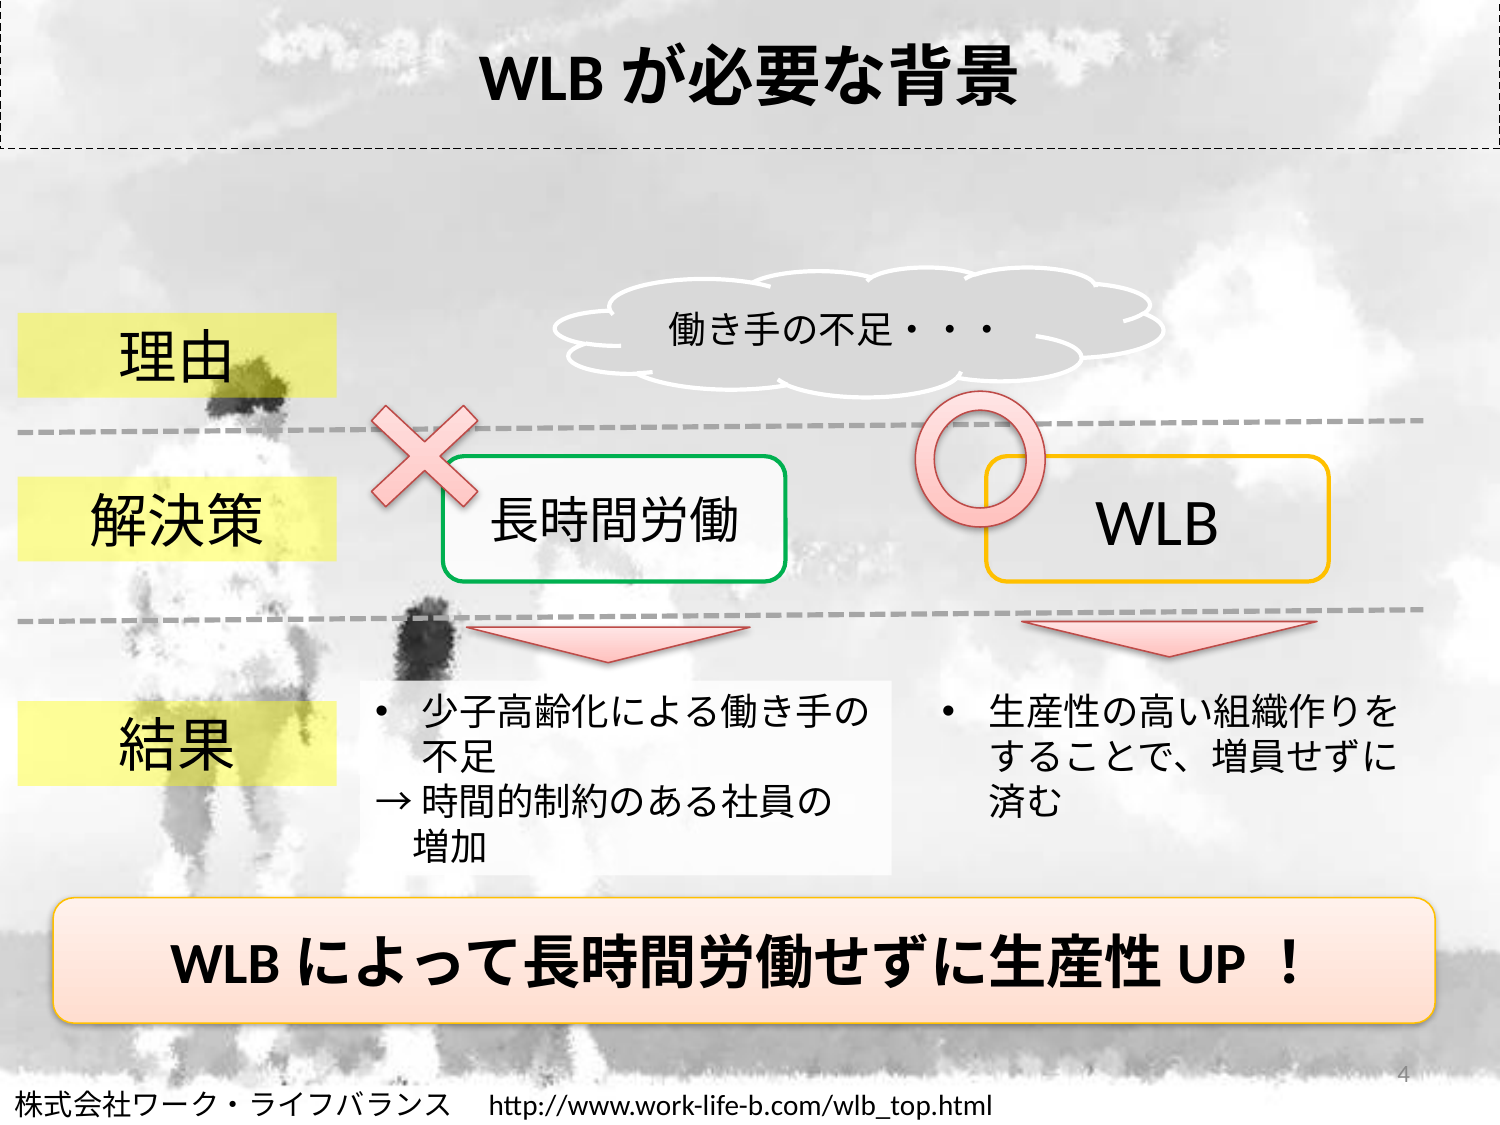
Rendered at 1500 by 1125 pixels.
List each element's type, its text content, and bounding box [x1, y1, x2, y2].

text_box 結果 [17, 701, 337, 786]
slide_number 4 [1074, 1042, 1425, 1078]
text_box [17, 420, 1424, 433]
text_box [914, 441, 1046, 528]
text_box 解決策 [17, 476, 337, 562]
text_box WLB [984, 454, 1331, 584]
text_box 理由 [17, 312, 337, 398]
text_box [370, 441, 479, 508]
title WLBが必要な背景 [0, 0, 1500, 149]
text_box 株式会社ワーク・ライフバランス http://www.work-life-b.com/wlb_top.html [0, 1078, 1500, 1125]
text_box [372, 404, 402, 419]
picture [0, 149, 1500, 1078]
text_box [17, 609, 1424, 622]
text_box 少子高齢化による働き手の不足 →時間的制約のある社員の 増加 [360, 680, 892, 876]
text_box [926, 390, 1034, 419]
text_box [474, 630, 743, 664]
text_box 働き手の不足・・・ [552, 265, 1166, 400]
text_box [447, 404, 478, 419]
text_box 生産性の高い組織作りをすることで、増員せずに済む [927, 680, 1424, 831]
text_box 長時間労働 [440, 454, 788, 584]
text_box WLBによって長時間労働せずに生産性UP！ [52, 896, 1436, 1024]
text_box [1053, 630, 1285, 658]
